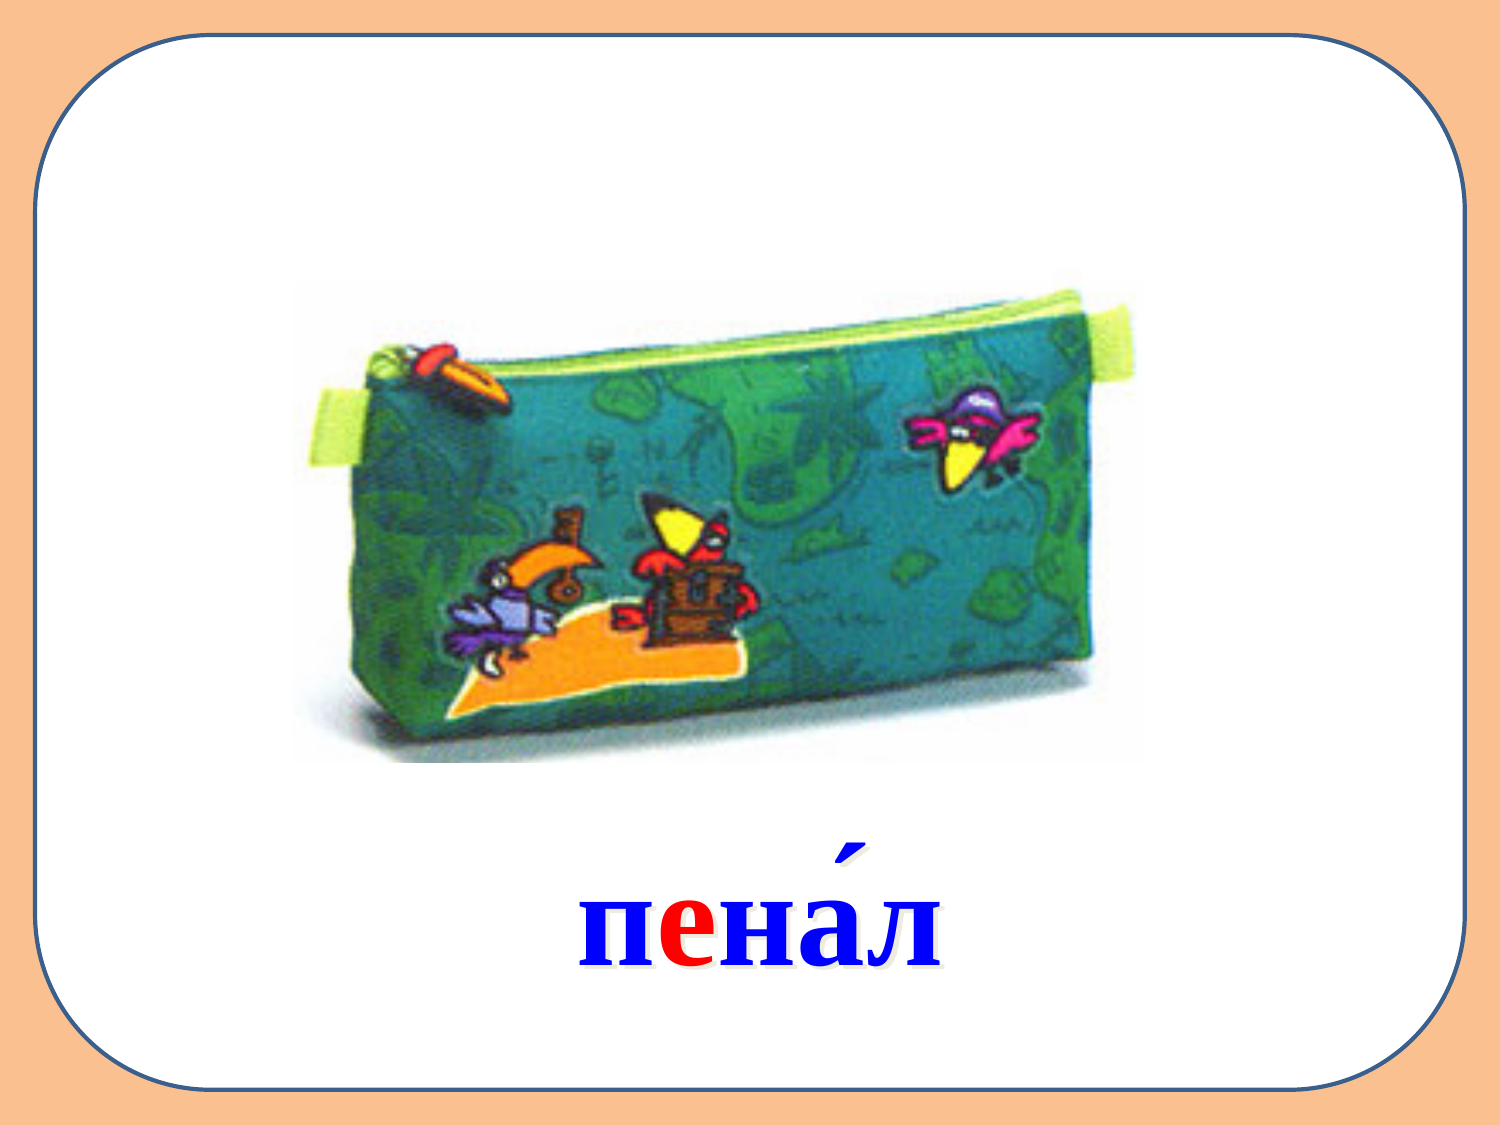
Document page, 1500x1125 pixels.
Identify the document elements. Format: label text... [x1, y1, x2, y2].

picture [292, 269, 1144, 764]
text_box пена́л [85, 820, 1436, 1008]
text_box [32, 32, 1467, 1092]
